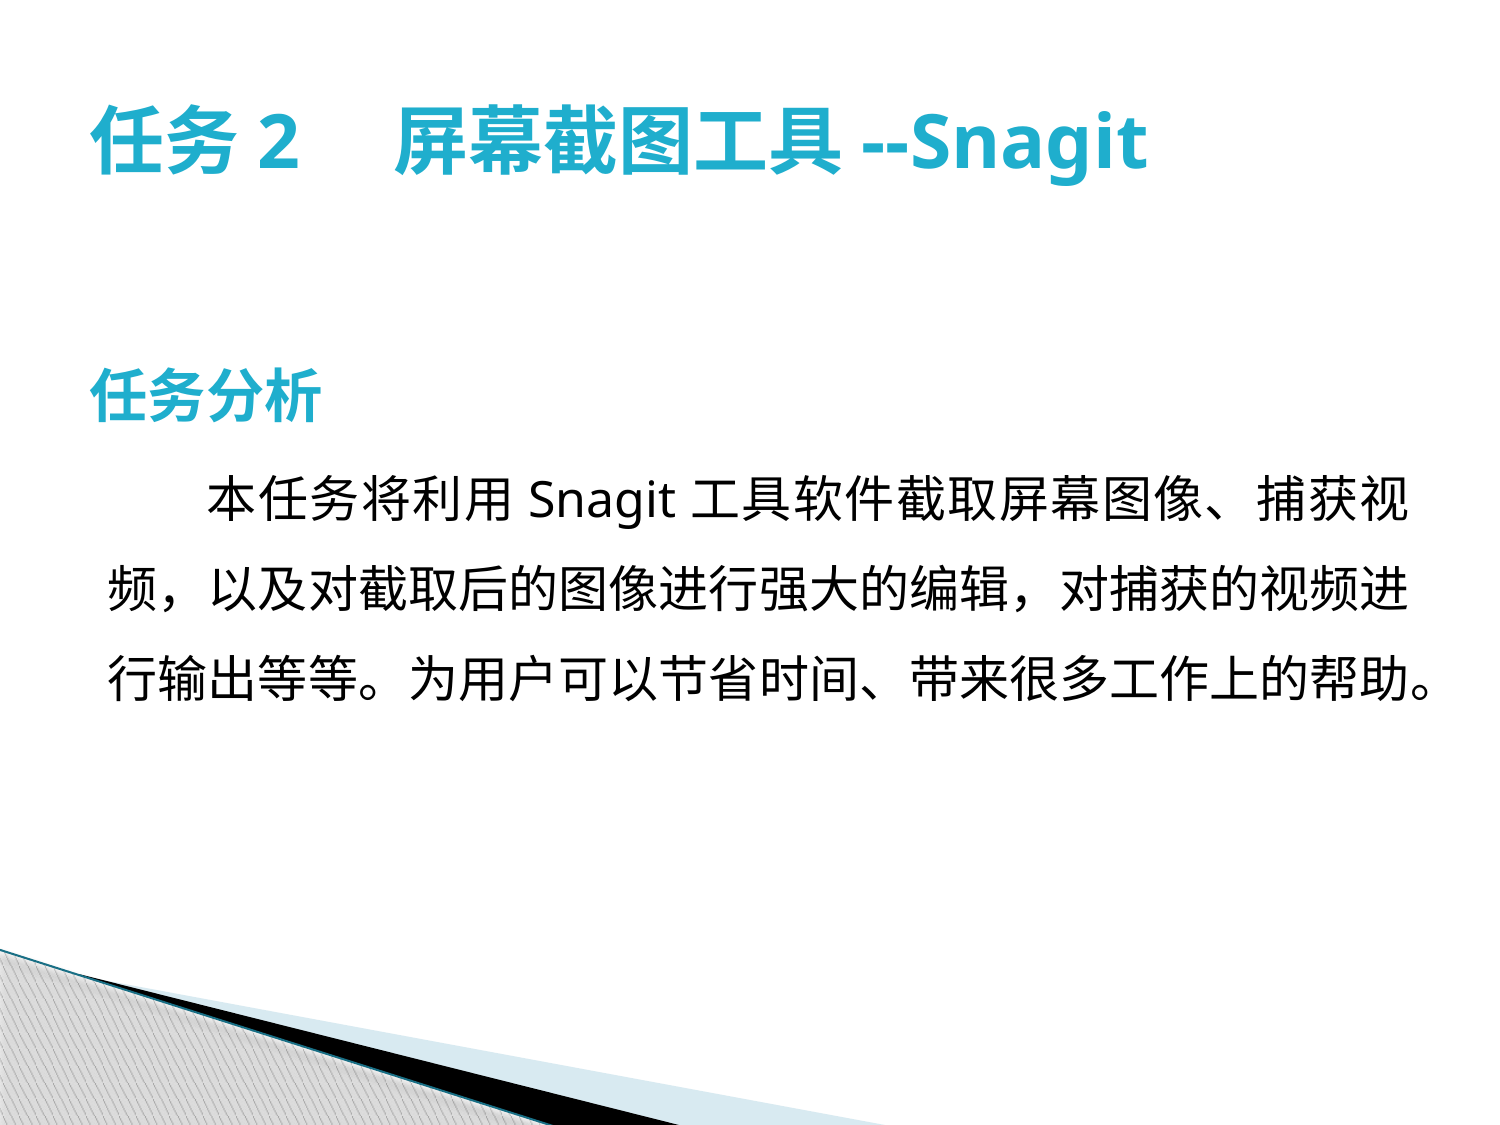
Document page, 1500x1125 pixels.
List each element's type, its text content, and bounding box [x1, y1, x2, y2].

title 任务2 屏幕截图工具--Snagit [75, 45, 1425, 233]
list 任务分析 本任务将利用Snagit工具软件截取屏幕图像、捕获视频，以及对截取后的图像进行强大的编辑，对捕获的视频进行输出等等。为用户可以节省时间、带来很多工作上的帮助。 [75, 309, 1425, 953]
